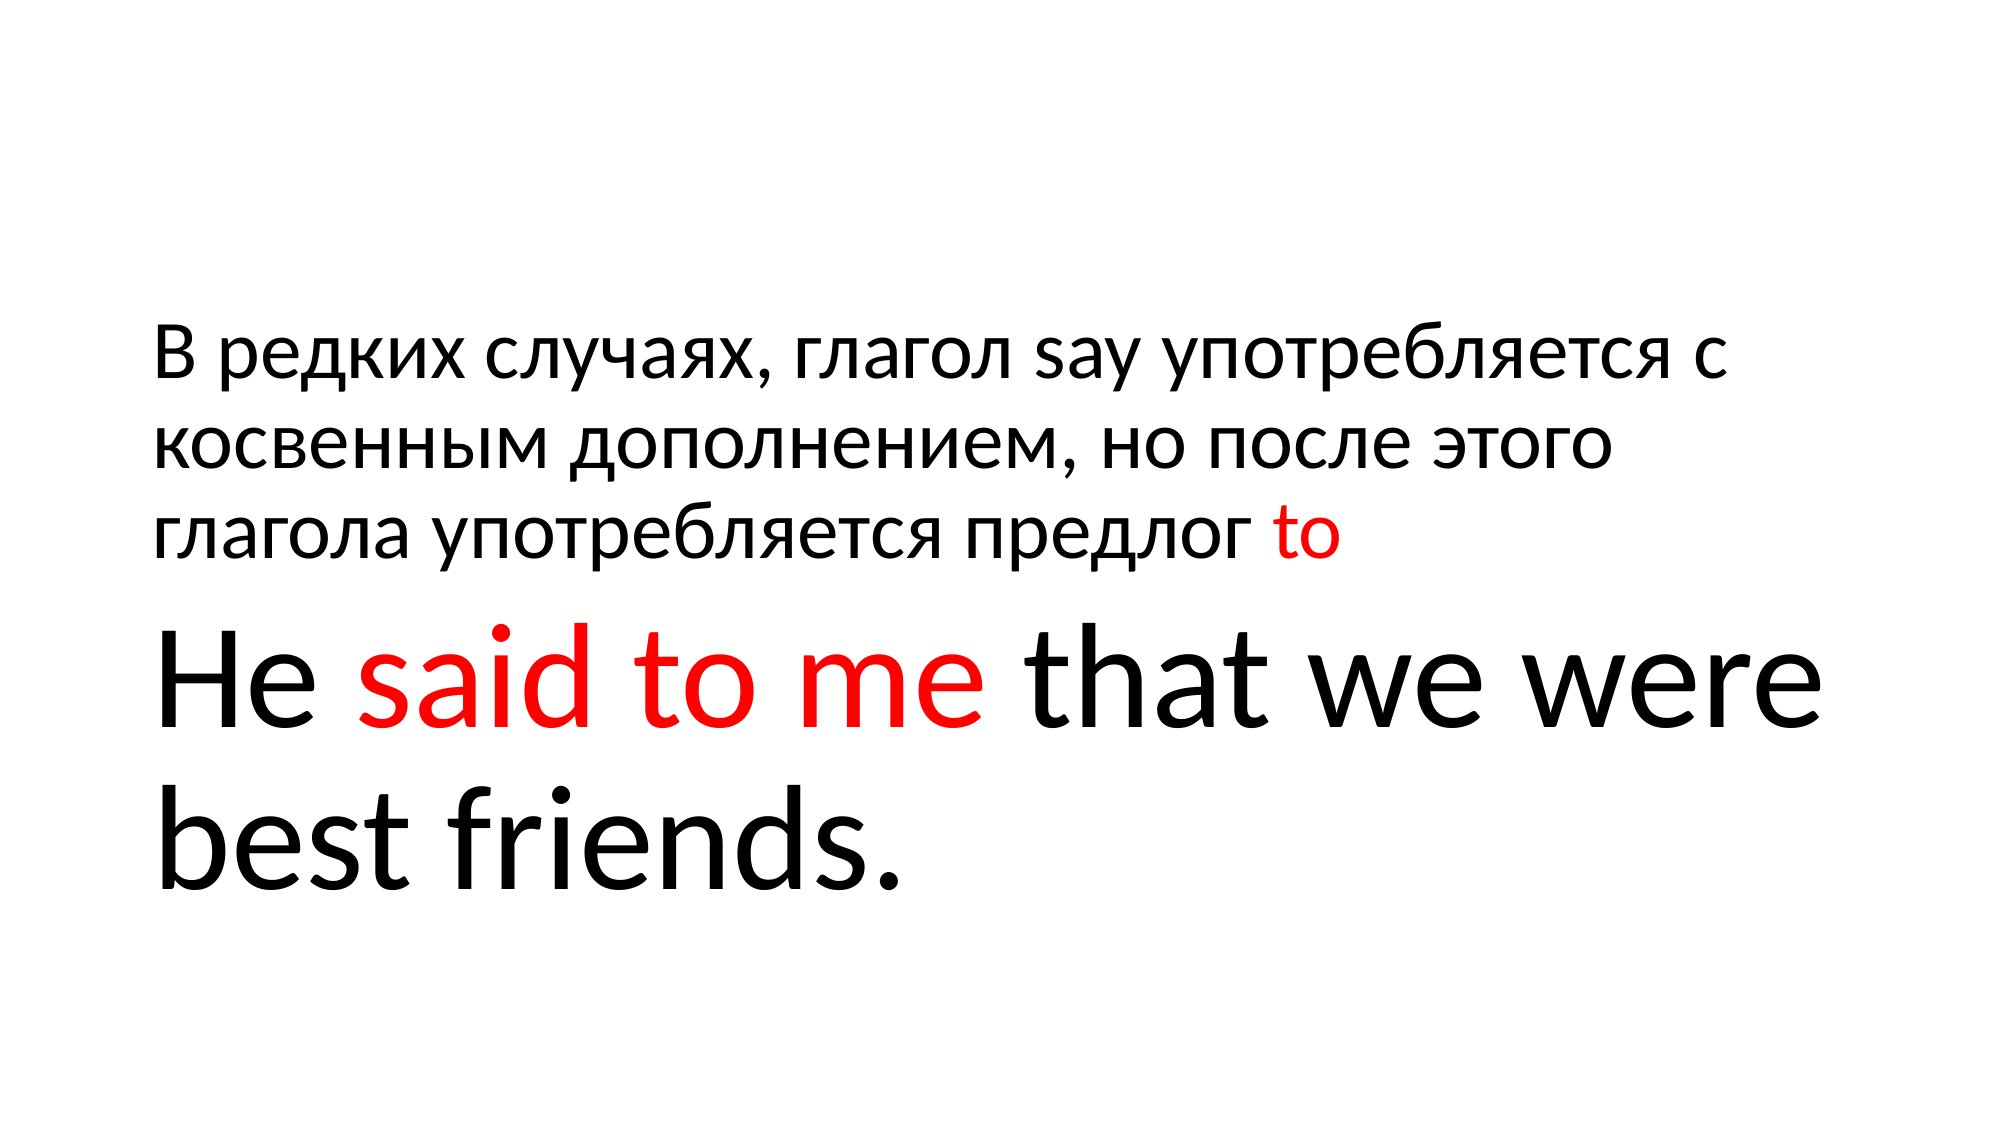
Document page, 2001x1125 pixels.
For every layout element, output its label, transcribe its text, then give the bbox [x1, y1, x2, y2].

list В редких случаях, глагол say употребляется с косвенным дополнением, но после этого глагола употребляется предлог to He said to me that we were best friends. [137, 299, 1863, 1014]
